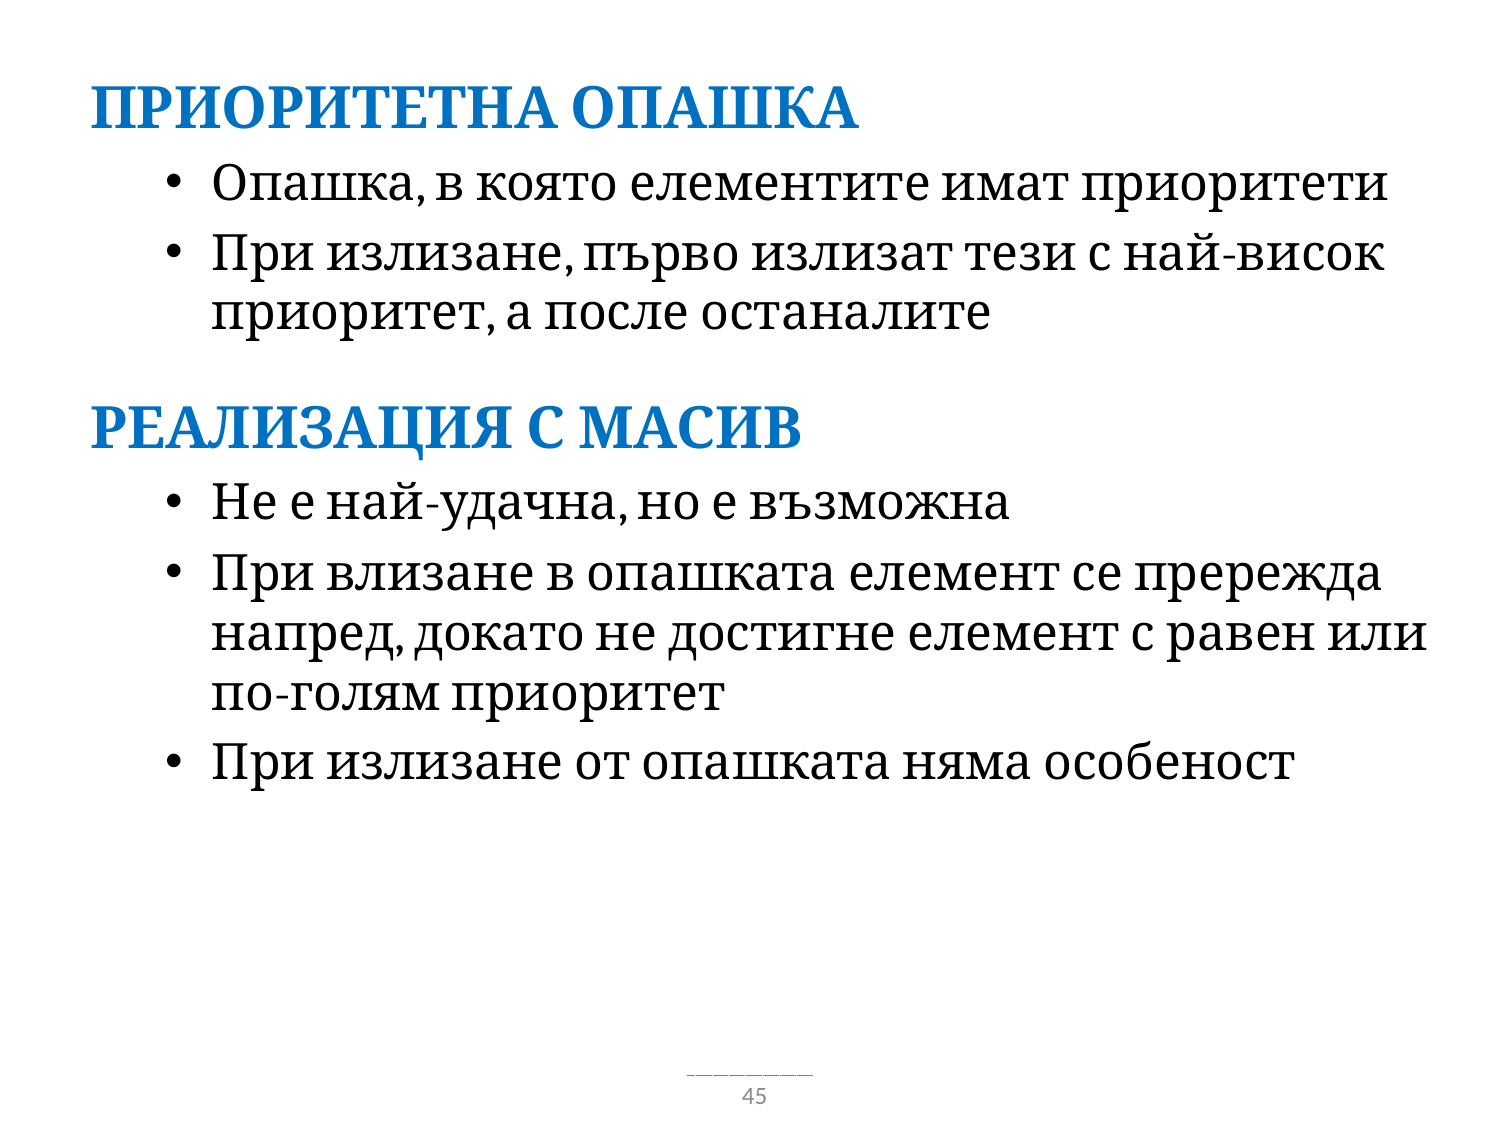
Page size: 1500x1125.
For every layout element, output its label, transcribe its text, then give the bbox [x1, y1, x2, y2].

list Приоритетна опашка Опашка, в която елементите имат приоритети При излизане, първо излизат тези с най-висок приоритет, а после останалите Реализация с масив Не е най-удачна, но е възможна При влизане в опашката елемент се прережда напред, докато не достигне елемент с равен или по-голям приоритет При излизане от опашката няма особеност [75, 62, 1450, 1063]
slide_number 45 [579, 1065, 930, 1125]
